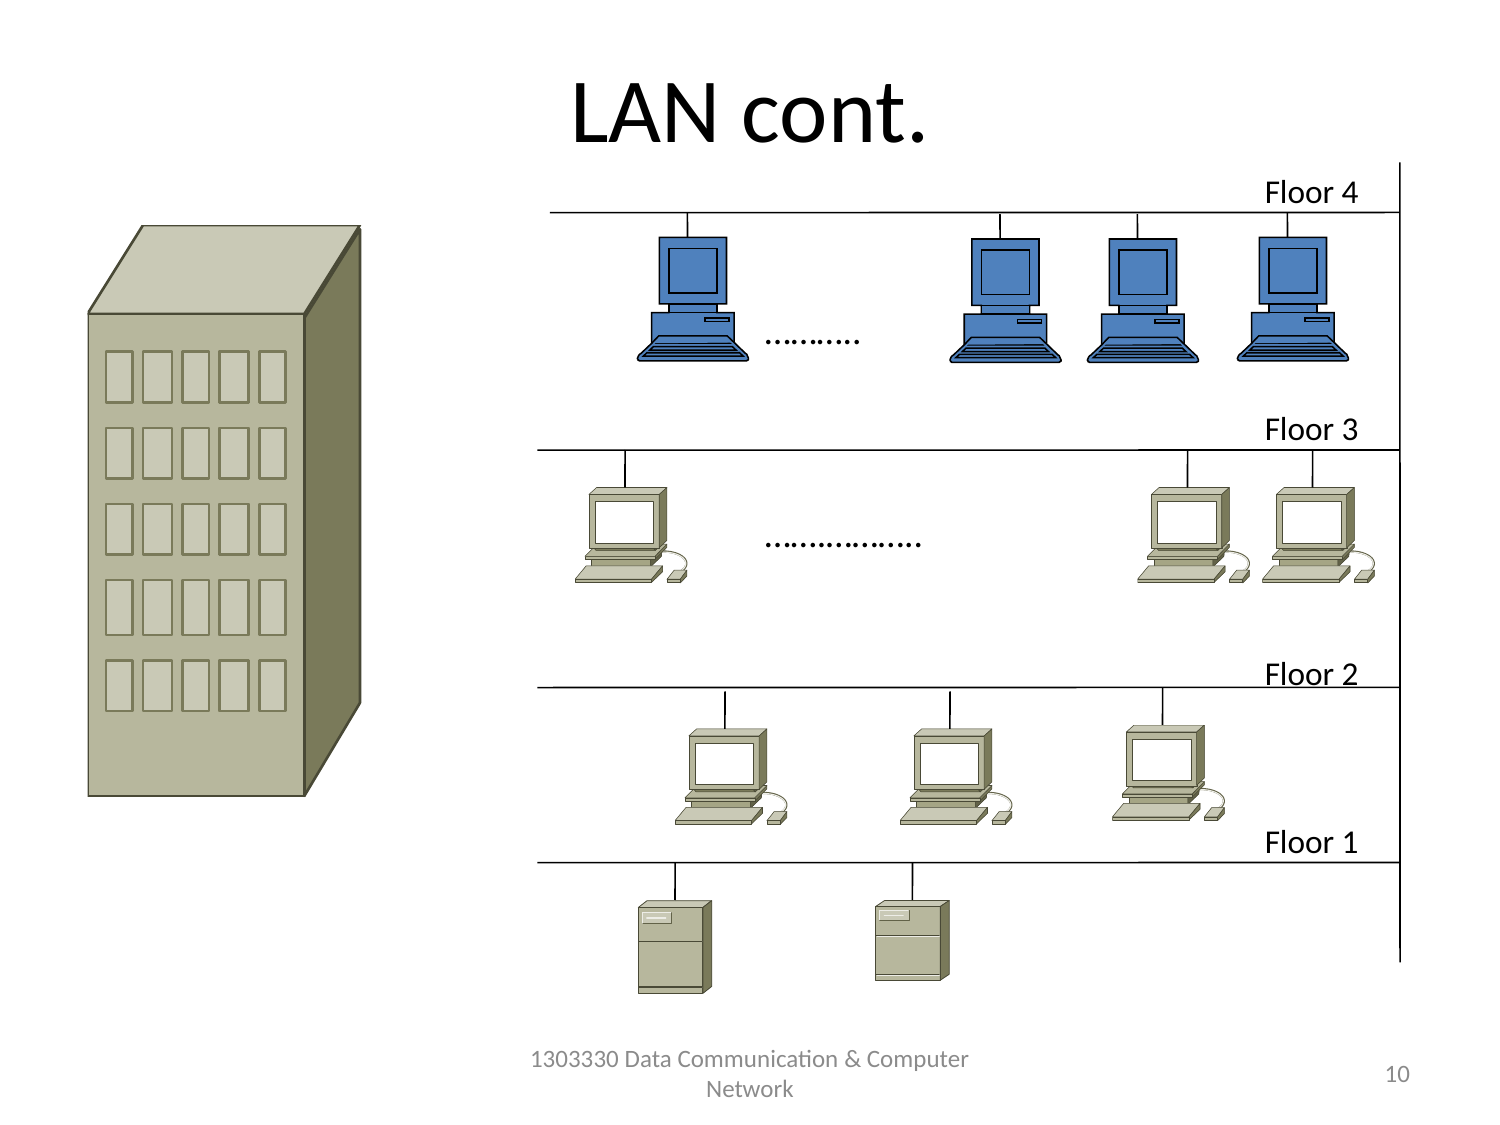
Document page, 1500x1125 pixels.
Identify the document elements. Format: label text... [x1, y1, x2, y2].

picture [874, 899, 951, 981]
picture [87, 224, 363, 801]
text_box [637, 237, 749, 361]
text_box Floor 3 [1250, 399, 1425, 455]
slide_number 10 [1074, 1042, 1425, 1103]
picture [1137, 487, 1251, 584]
title LAN cont. [75, 12, 1425, 200]
text_box ……….. [749, 299, 963, 360]
picture [674, 728, 788, 826]
text_box [950, 238, 1061, 363]
picture [574, 487, 688, 584]
text_box [1237, 237, 1349, 361]
text_box …….……….. [750, 502, 1025, 562]
text_box Floor 2 [1250, 644, 1425, 700]
text_box Floor 4 [1250, 162, 1425, 218]
footer 1303330 Data Communication & Computer Network [512, 1042, 988, 1103]
text_box [1087, 238, 1199, 363]
text_box Floor 1 [1250, 812, 1425, 868]
picture [637, 899, 713, 995]
picture [1262, 487, 1376, 584]
picture [899, 728, 1013, 826]
picture [1112, 724, 1226, 822]
